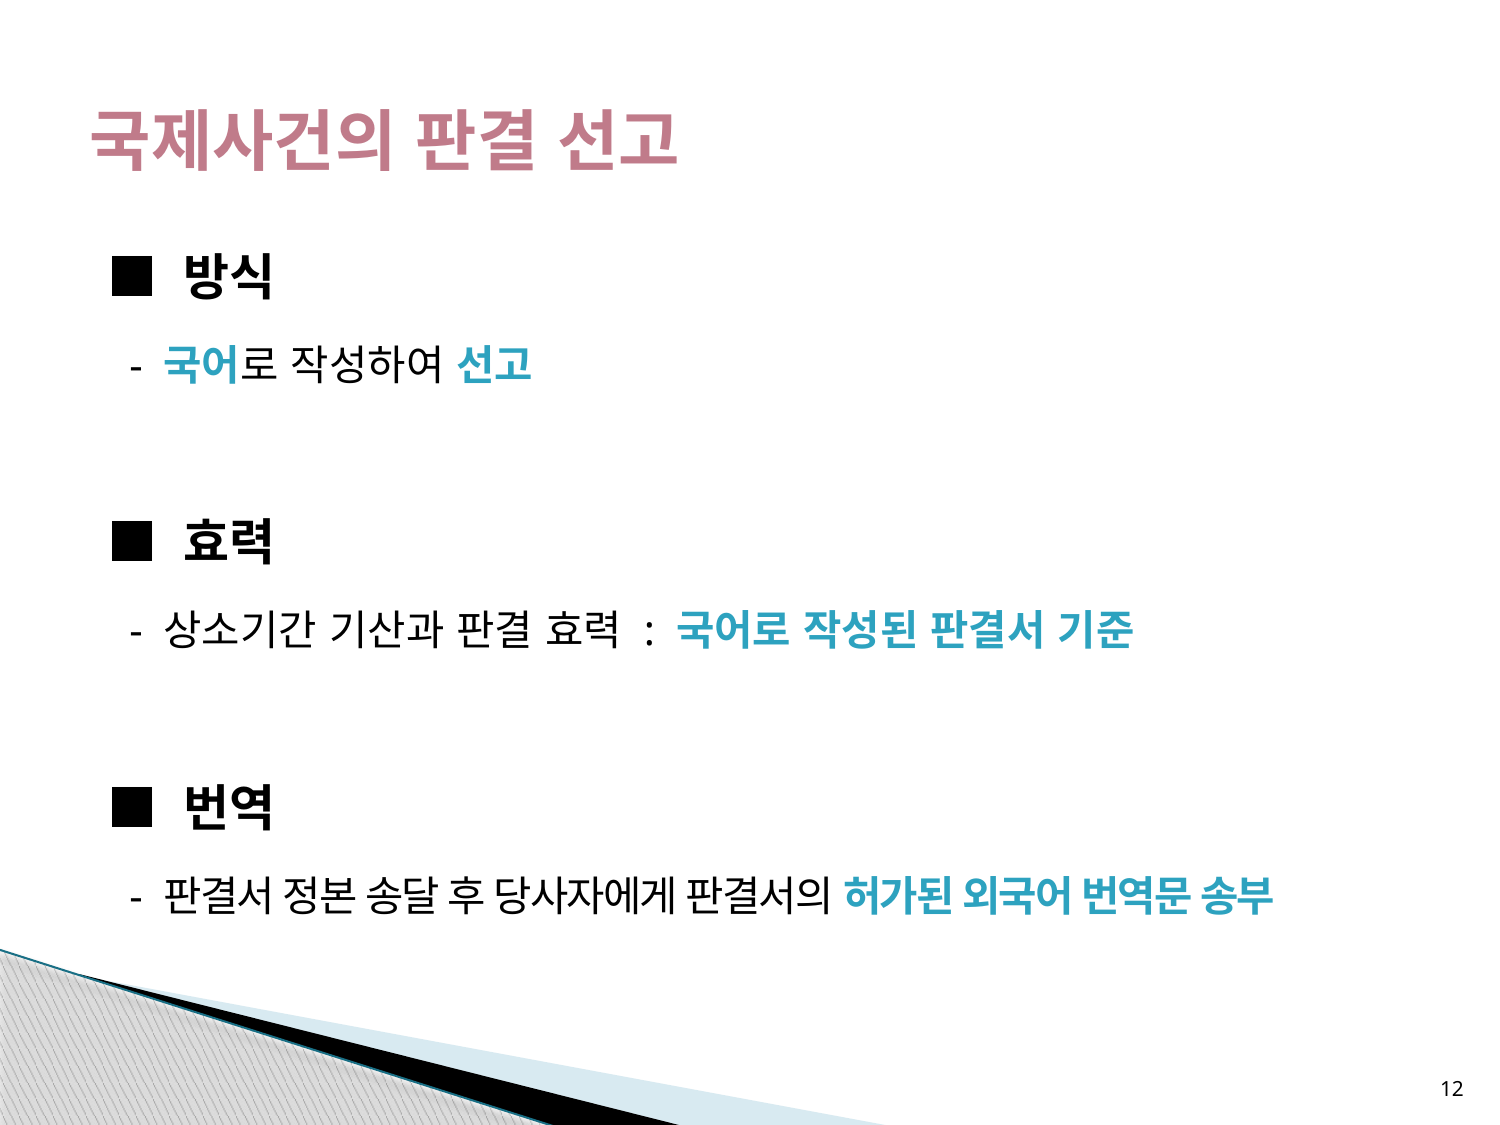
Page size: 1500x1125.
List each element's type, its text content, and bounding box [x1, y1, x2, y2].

slide_number 12 [1418, 1051, 1479, 1112]
title 국제사건의 판결 선고 [75, 45, 1425, 233]
list ■ 방식 - 국어로 작성하여 선고 ■ 효력 - 상소기간 기산과 판결 효력 : 국어로 작성된 판결서 기준 ■ 번역 - 판결서 정본 송달 후 당사자에게 판결서의 허가된 외국어 번역문 송부 [75, 233, 1425, 1047]
